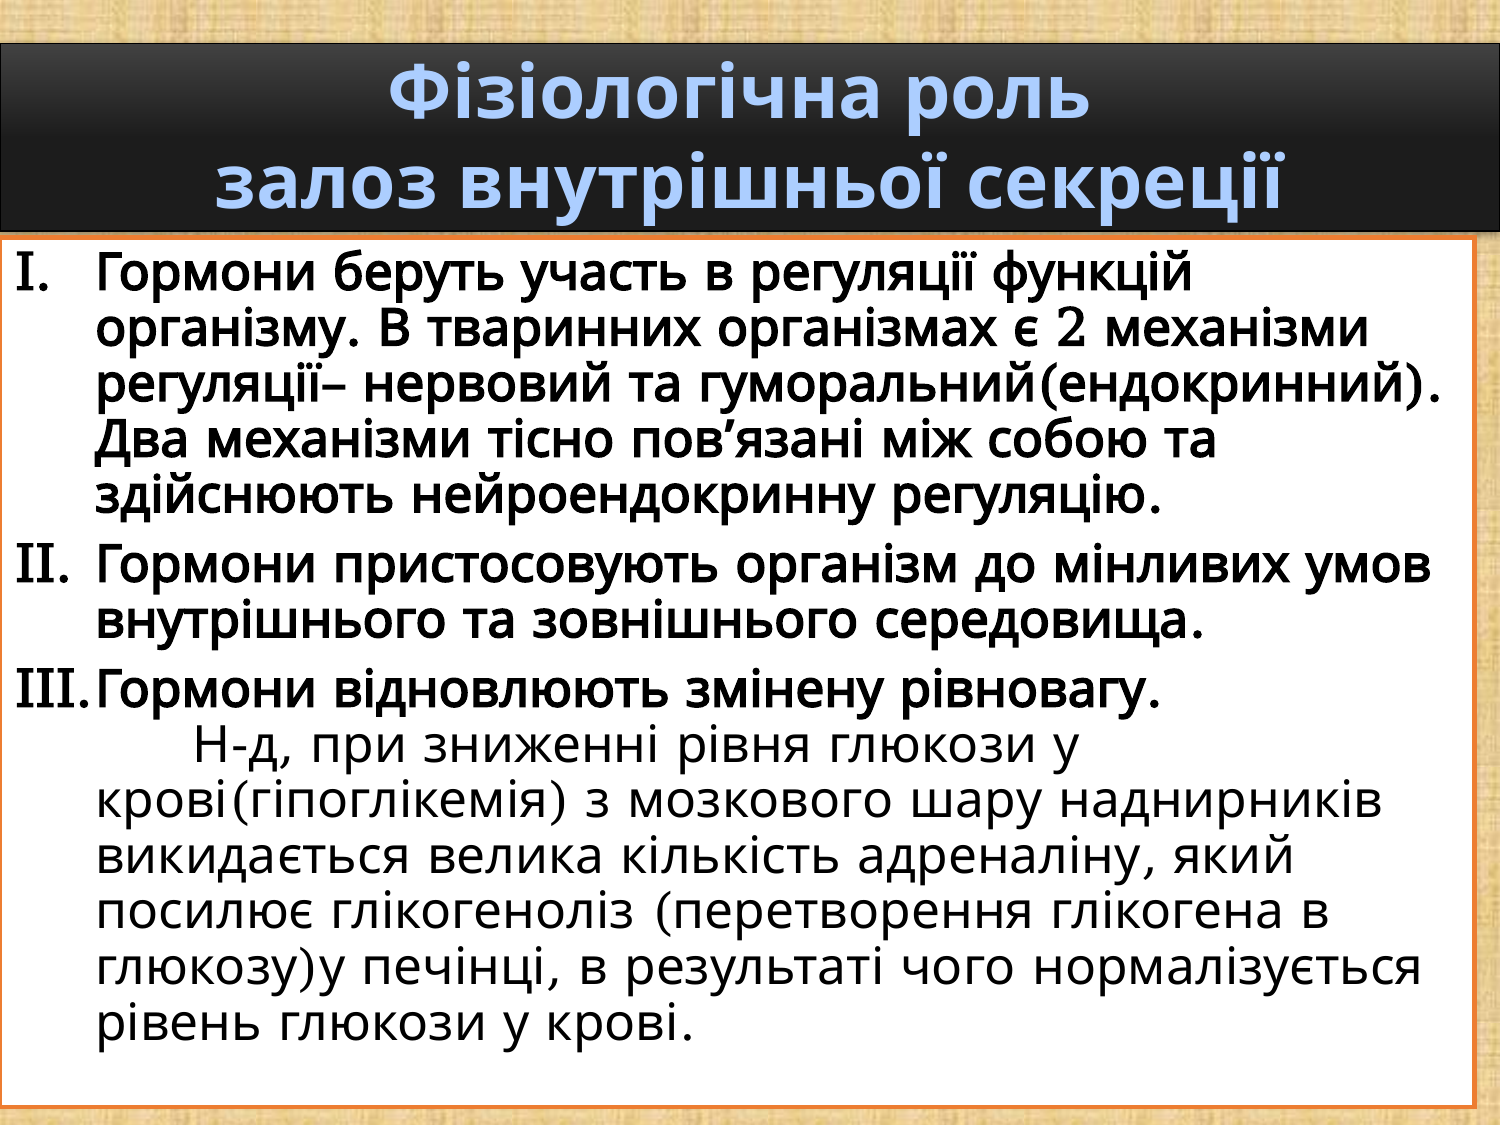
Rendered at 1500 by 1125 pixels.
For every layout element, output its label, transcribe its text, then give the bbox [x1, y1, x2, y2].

title Фізіологічна роль залоз внутрішньої секреції [0, 43, 1500, 232]
picture [0, 0, 1500, 43]
list Гормони беруть участь в регуляції функцій організму. В тваринних організмах є 2 механізми регуляції– нервовий та гуморальний(ендокринний). Два механізми тісно пов’язані між собою та здійснюють нейроендокринну регуляцію. Гормони пристосовують організм до мінливих умов внутрішнього та зовнішнього середовища. Гормони відновлюють змінену рівновагу. Н-д, при зниженні рівня глюкози у крові(гіпоглікемія) з мозкового шару наднирників викидається велика кількість адреналіну, який посилює глікогеноліз (перетворення глікогена в глюкозу)у печінці, в результаті чого нормалізується рівень глюкози у крові. [0, 235, 1477, 1109]
picture [0, 232, 1500, 1125]
